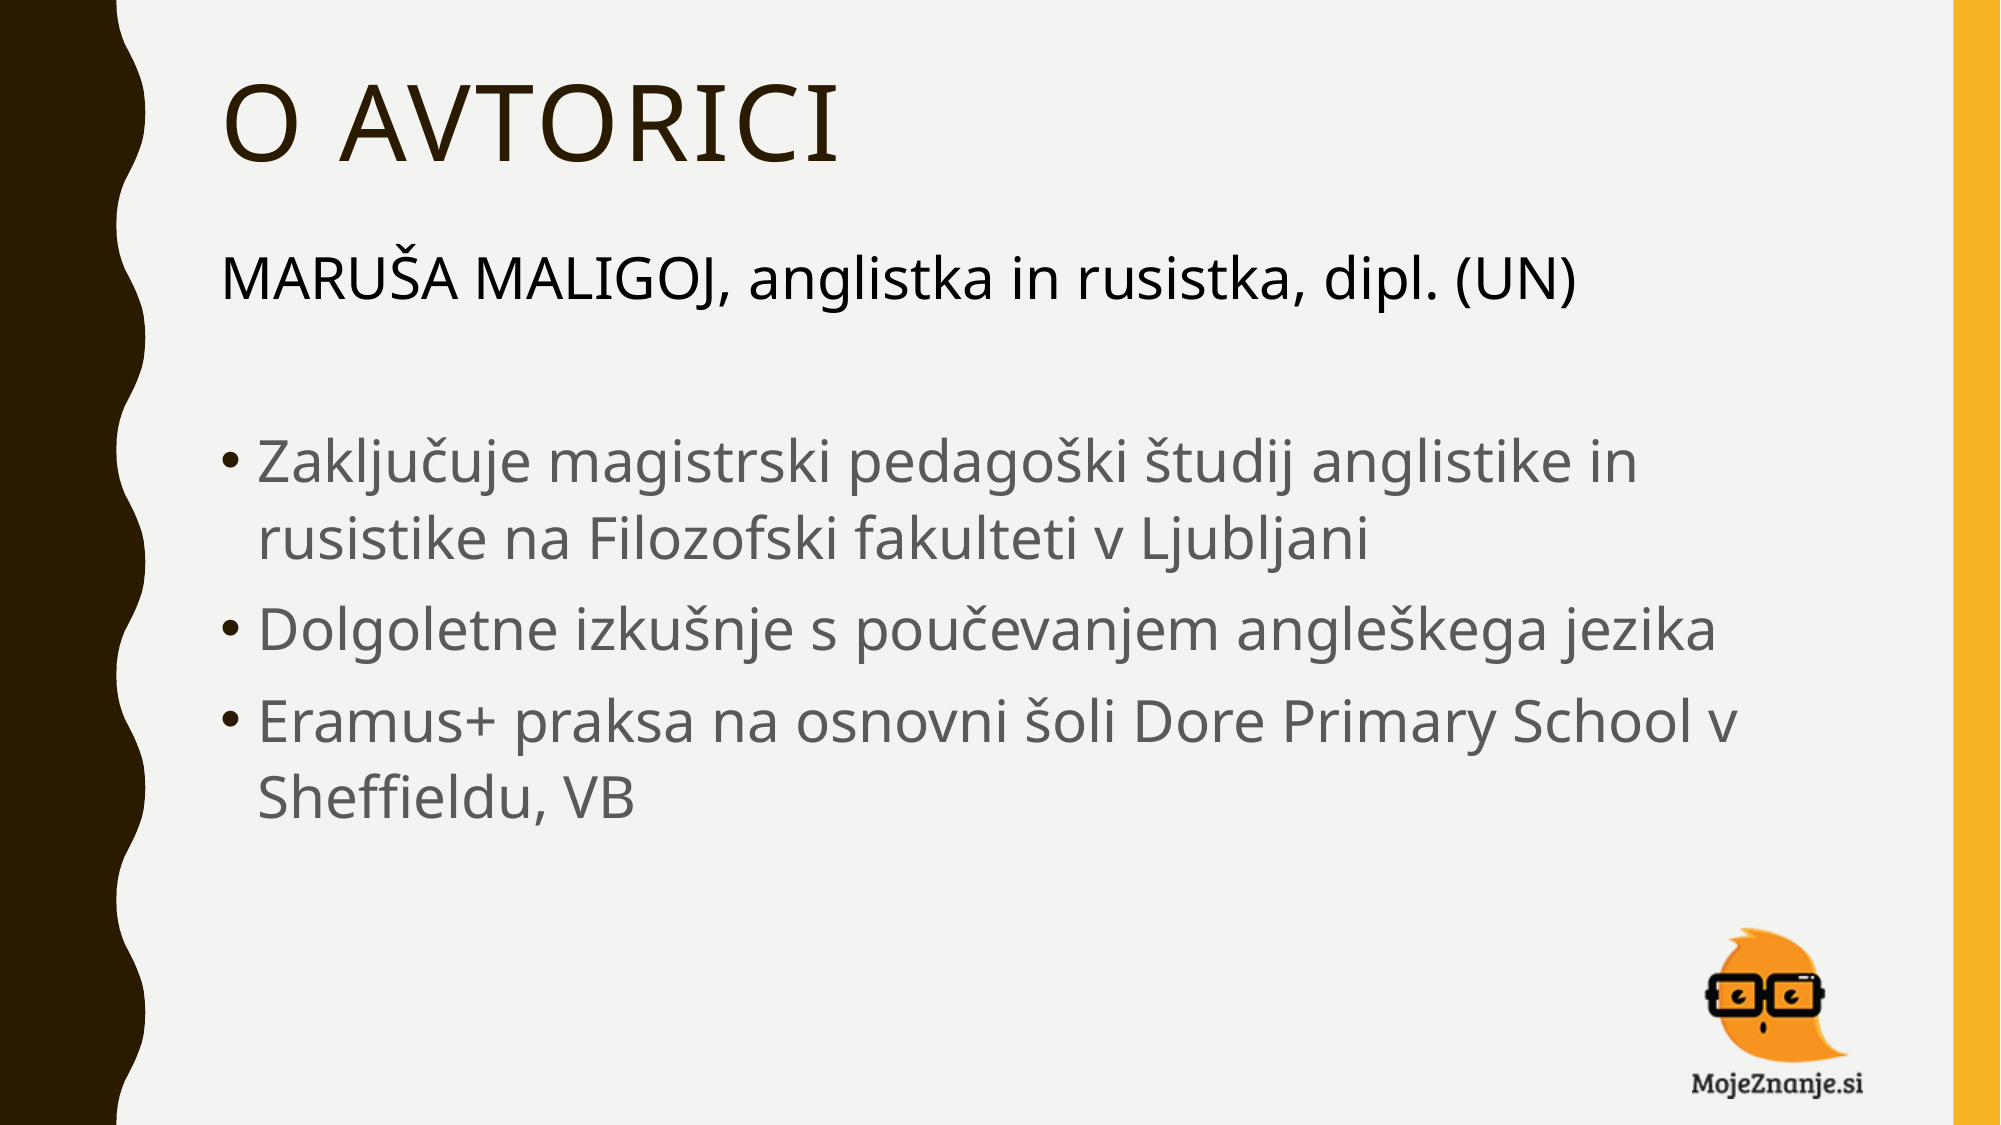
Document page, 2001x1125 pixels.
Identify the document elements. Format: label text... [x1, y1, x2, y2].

title O AVTORICI [205, 62, 1875, 226]
list MARUŠA MALIGOJ, anglistka in rusistka, dipl. (UN) Zaključuje magistrski pedagoški študij anglistike in rusistike na Filozofski fakulteti v Ljubljani Dolgoletne izkušnje s poučevanjem angleškega jezika Eramus+ praksa na osnovni šoli Dore Primary School v Sheffieldu, VB [205, 226, 1875, 965]
picture [1692, 965, 1863, 1099]
